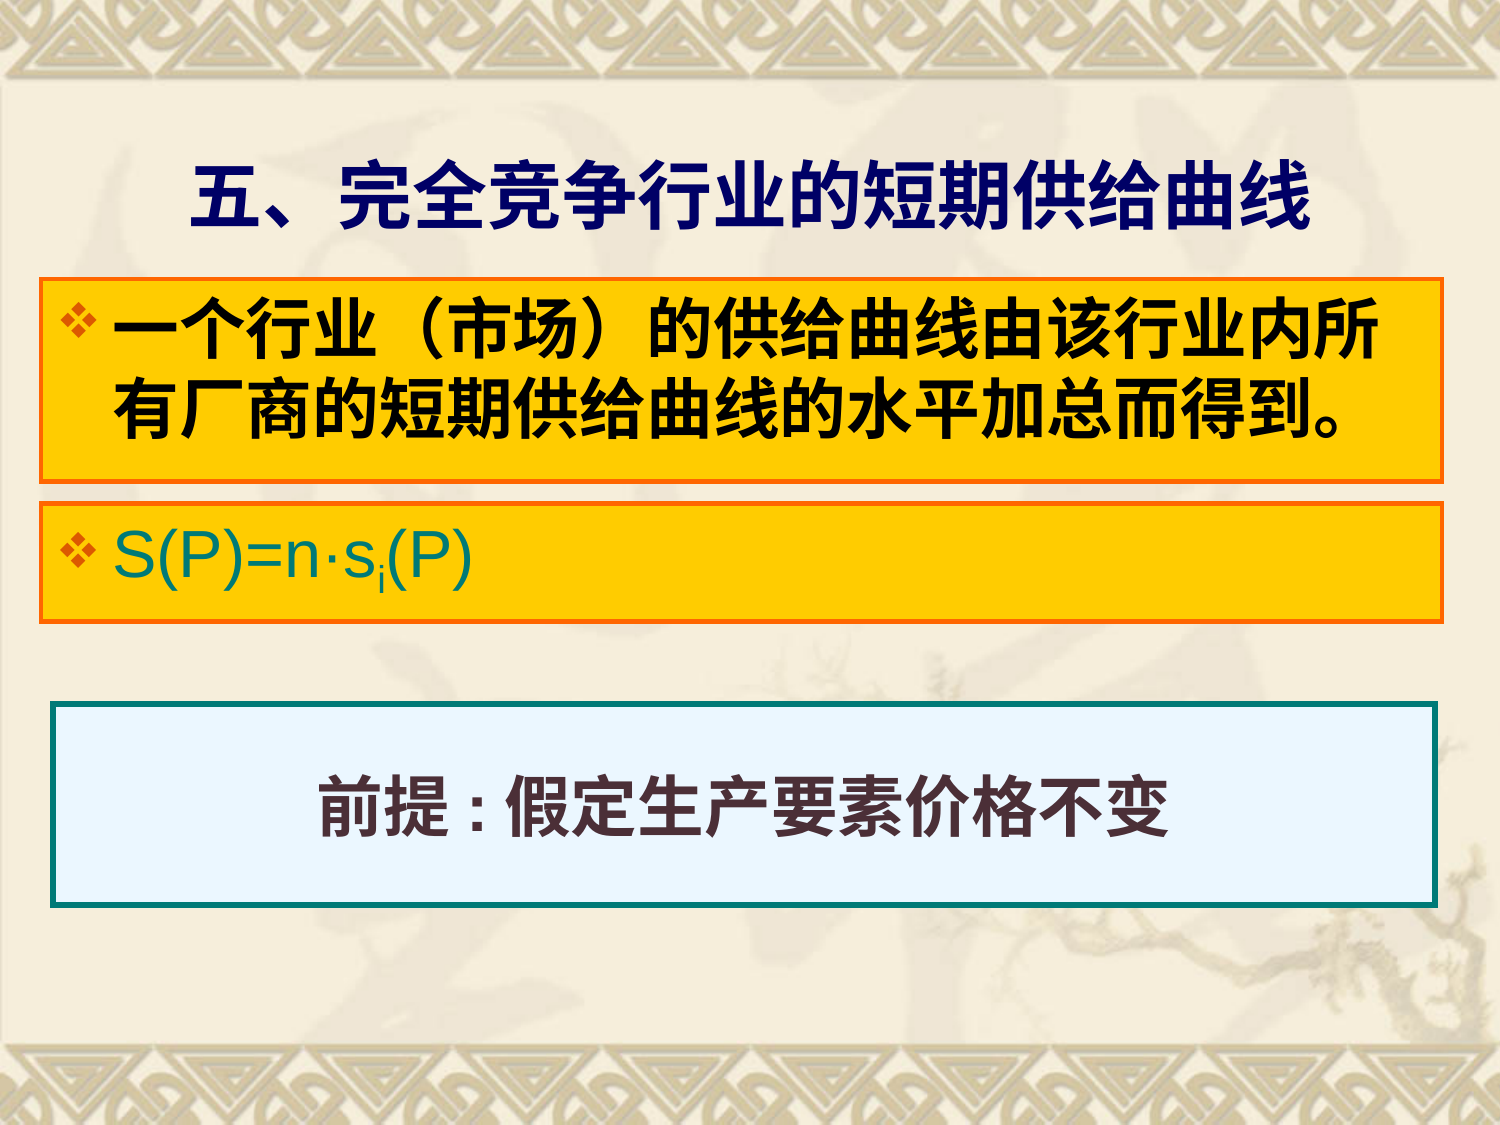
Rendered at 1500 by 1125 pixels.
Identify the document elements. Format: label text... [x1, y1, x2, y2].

picture [0, 0, 1500, 1125]
text_box 前提:假定生产要素价格不变 [53, 704, 1436, 905]
text_box S(P)=n·si(P) [41, 503, 1443, 622]
list 一个行业（市场）的供给曲线由该行业内所有厂商的短期供给曲线的水平加总而得到。 [41, 278, 1443, 482]
title 五、完全竞争行业的短期供给曲线 [49, 99, 1451, 288]
